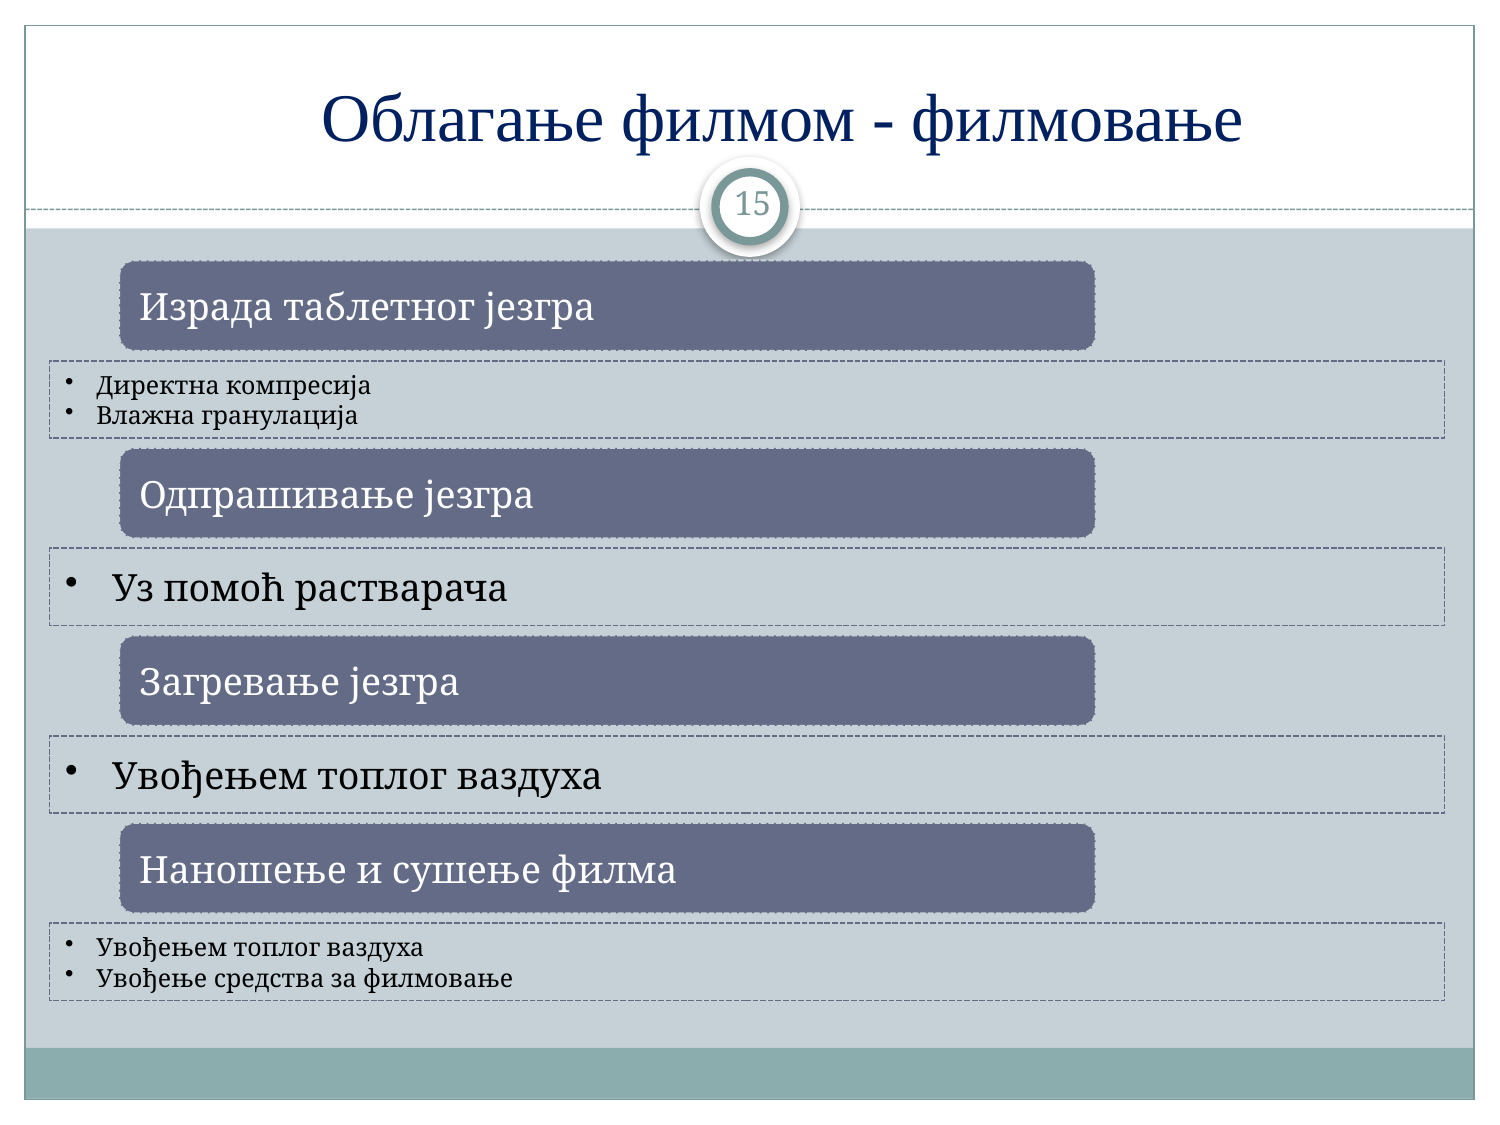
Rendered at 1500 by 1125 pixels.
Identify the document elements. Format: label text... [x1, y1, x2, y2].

slide_number 15 [715, 168, 791, 241]
title Облагање филмом - филмовање [49, 37, 1450, 162]
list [49, 250, 1445, 1001]
